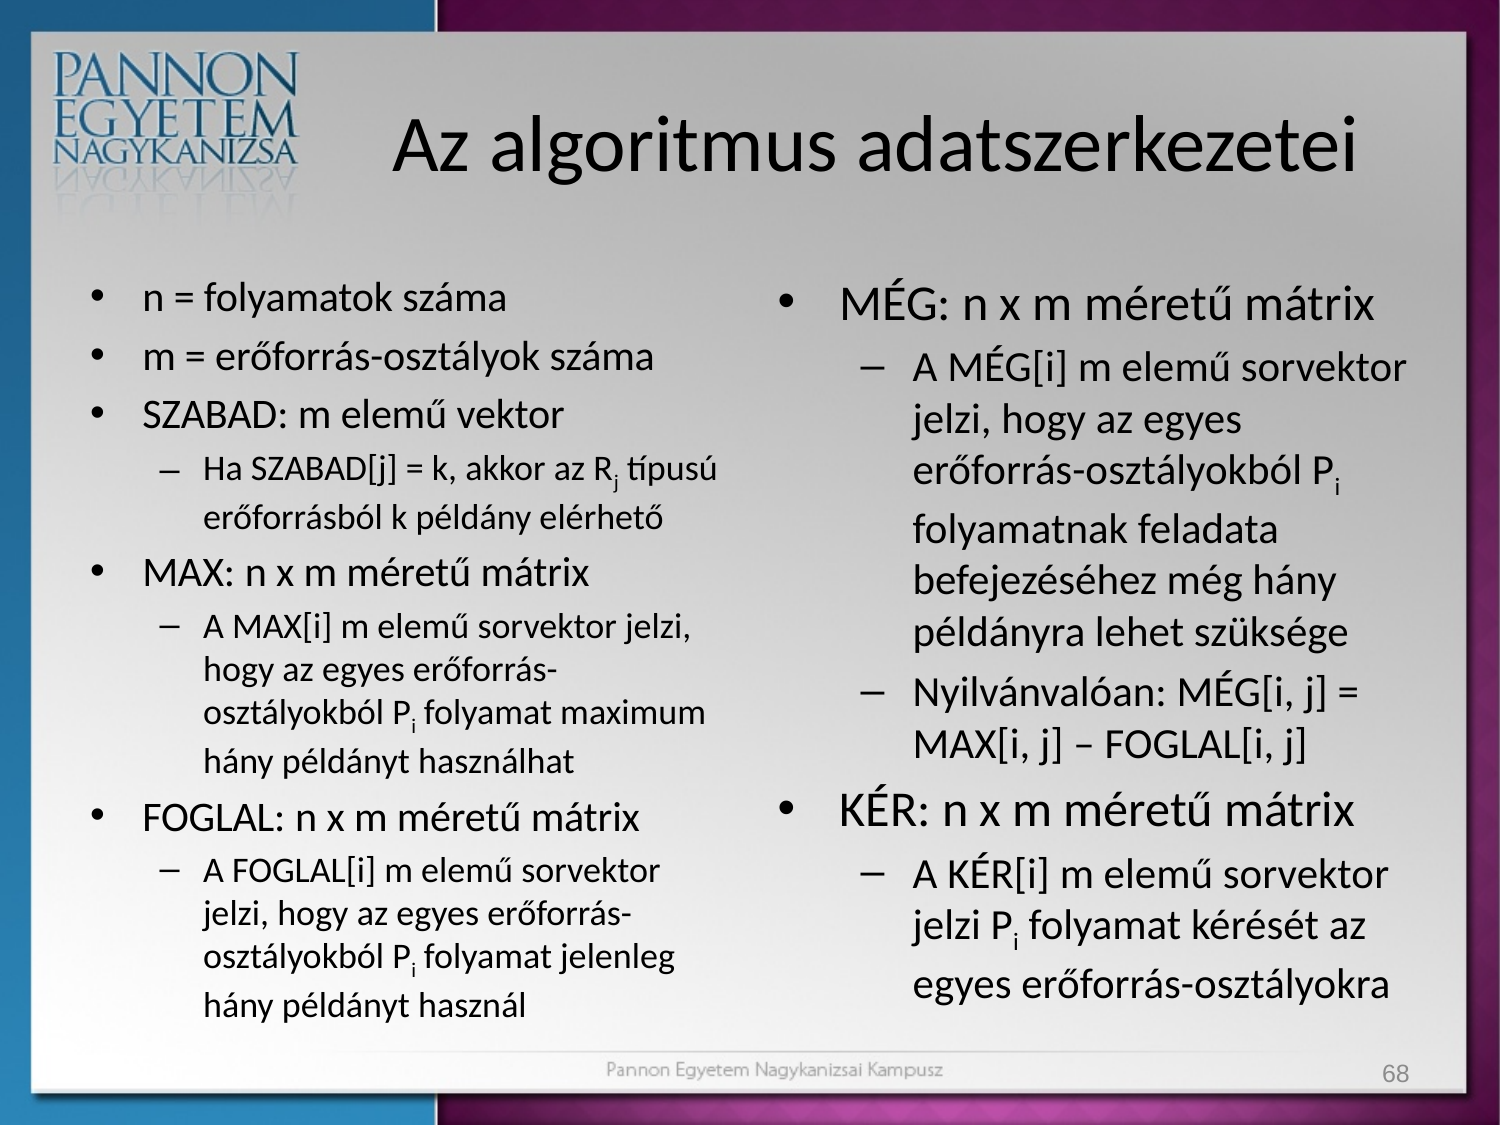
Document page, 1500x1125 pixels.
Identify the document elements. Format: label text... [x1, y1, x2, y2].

slide_number 68 [1074, 1042, 1425, 1103]
list MÉG: n x m méretű mátrix A MÉG[i] m elemű sorvektor jelzi, hogy az egyes erőforrás-osztályokból Pi folyamatnak feladata befejezéséhez még hány példányra lehet szüksége Nyilvánvalóan: MÉG[i, j] = MAX[i, j] – FOGLAL[i, j] KÉR: n x m méretű mátrix A KÉR[i] m elemű sorvektor jelzi Pi folyamat kérését az egyes erőforrás-osztályokra [762, 262, 1425, 1050]
list n = folyamatok száma m = erőforrás-osztályok száma SZABAD: m elemű vektor Ha SZABAD[j] = k, akkor az Rj típusú erőforrásból k példány elérhető MAX: n x m méretű mátrix A MAX[i] m elemű sorvektor jelzi, hogy az egyes erőforrás-osztályokból Pi folyamat maximum hány példányt használhat FOGLAL: n x m méretű mátrix A FOGLAL[i] m elemű sorvektor jelzi, hogy az egyes erőforrás-osztályokból Pi folyamat jelenleg hány példányt használ [75, 262, 738, 1050]
title Az algoritmus adatszerkezetei [328, 45, 1425, 233]
picture [0, 0, 1500, 1125]
